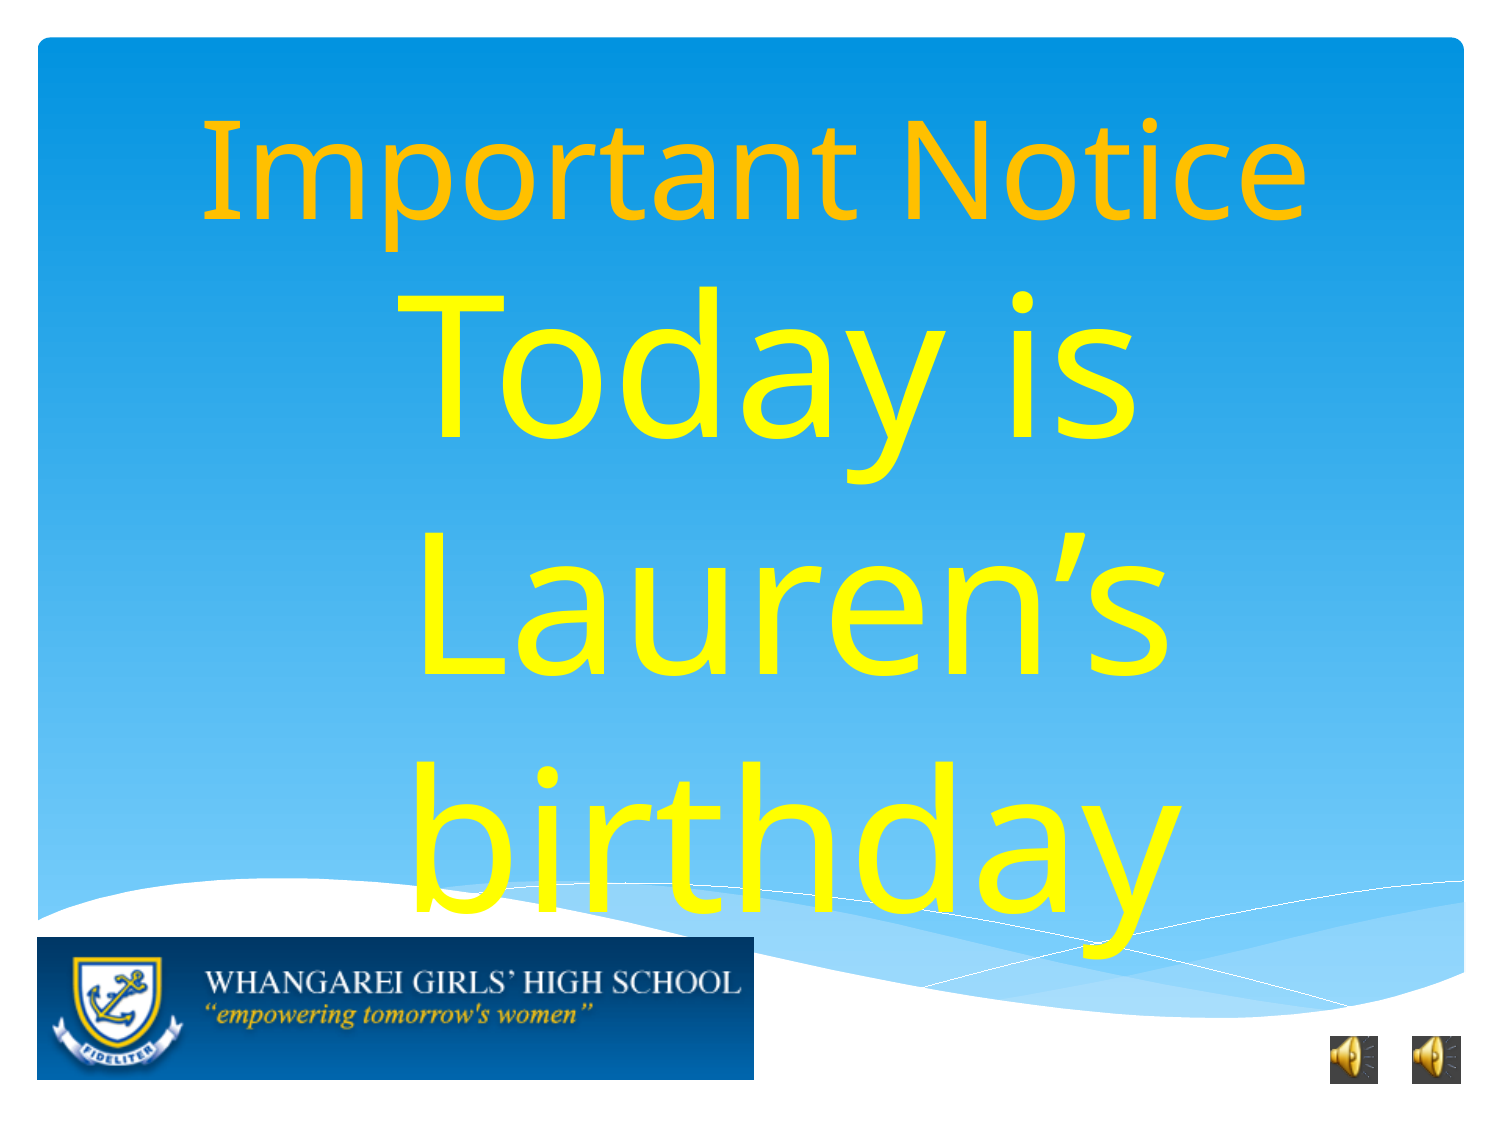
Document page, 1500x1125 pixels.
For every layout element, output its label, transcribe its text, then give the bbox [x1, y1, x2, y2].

picture [1411, 1034, 1462, 1086]
picture [1328, 1034, 1380, 1086]
text_box Today is Lauren’s birthday [149, 231, 1391, 963]
text_box Important Notice [149, 37, 1362, 255]
picture [37, 937, 754, 1080]
